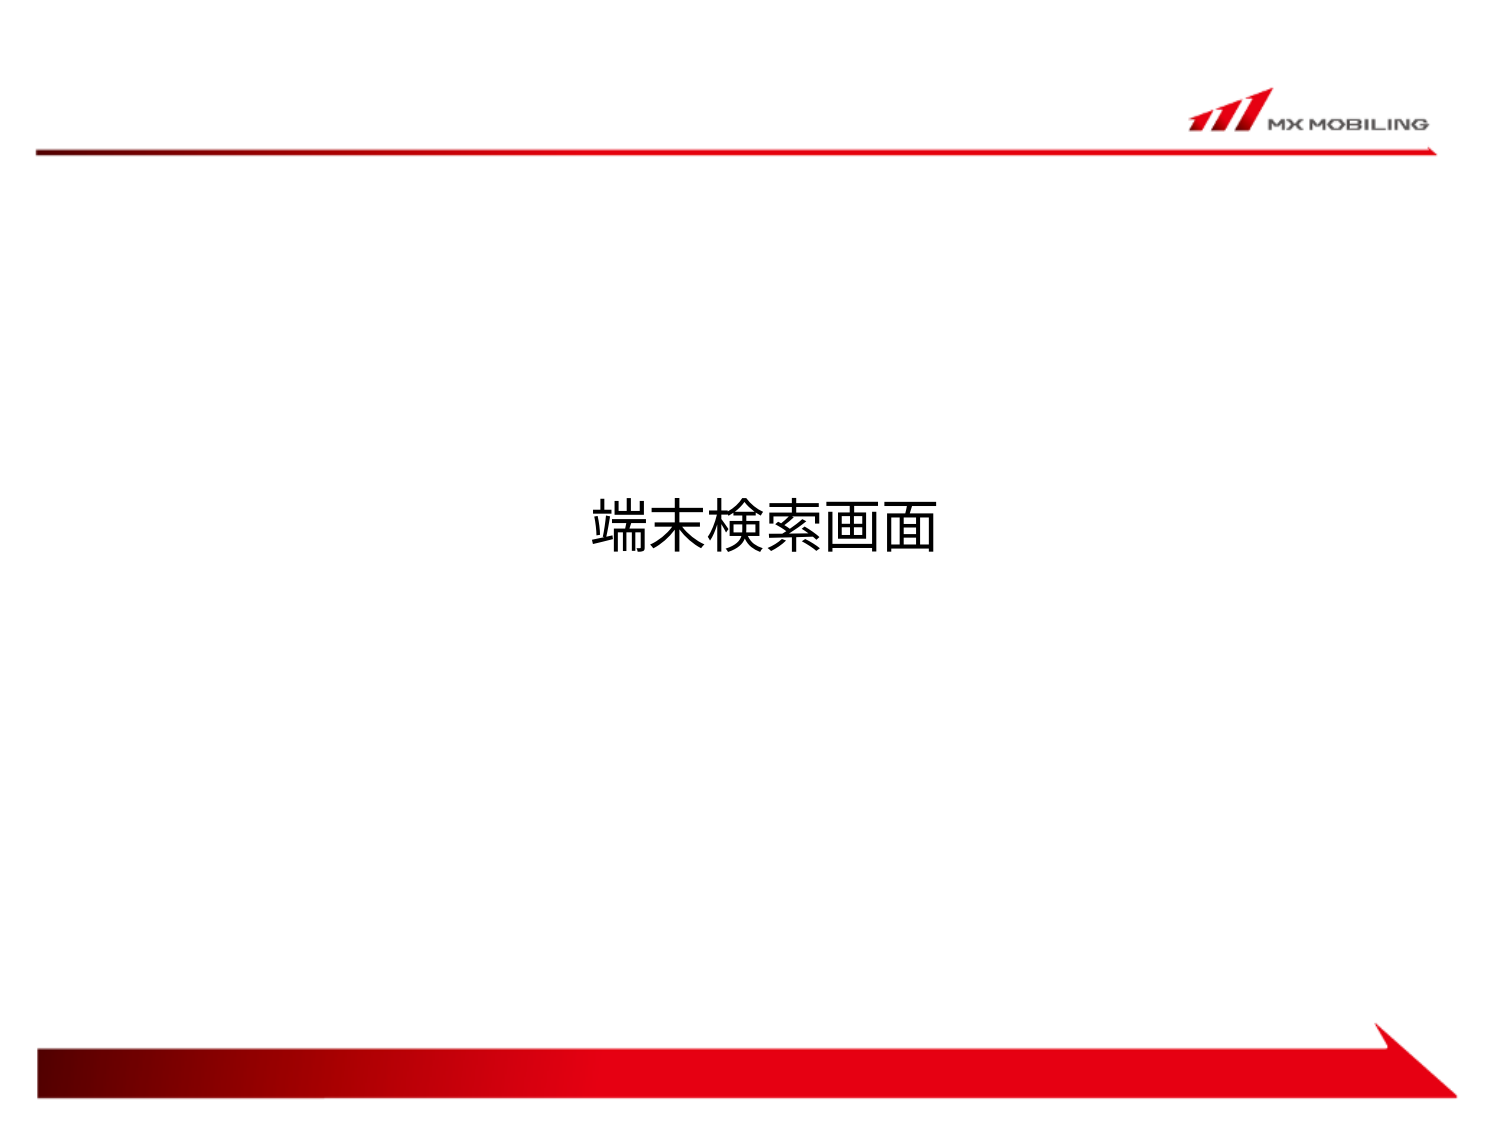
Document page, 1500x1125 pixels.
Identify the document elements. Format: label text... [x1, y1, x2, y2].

title 端末検索画面 [64, 479, 1465, 569]
picture [0, 0, 1500, 1125]
